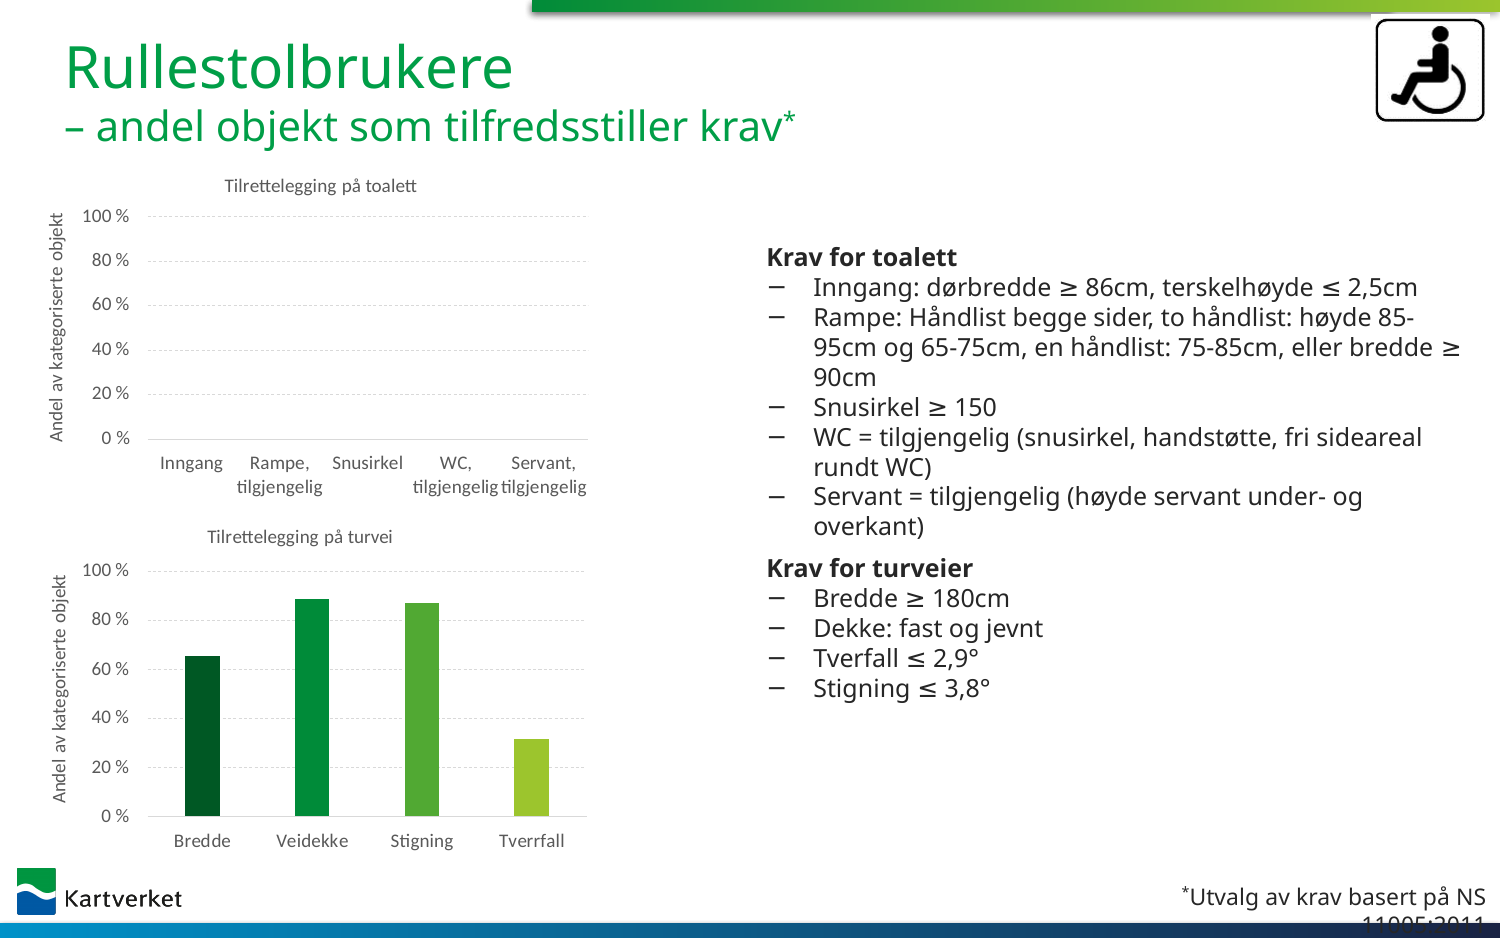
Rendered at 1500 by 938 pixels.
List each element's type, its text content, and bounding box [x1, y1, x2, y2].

picture [1371, 13, 1491, 127]
picture [41, 520, 598, 859]
text_box Rullestolbrukere – andel objekt som tilfredsstiller krav* [49, 14, 1431, 158]
text_box Krav for toalett Inngang: dørbredde ≥ 86cm, terskelhøyde ≤ 2,5cm Rampe: Håndlist begge sider, to håndlist: høyde 85-95cm og 65-75cm, en håndlist: 75-85cm, eller bredde ≥ 90cm Snusirkel ≥ 150 WC = tilgjengelig (snusirkel, handstøtte, fri sideareal rundt WC) Servant = tilgjengelig (høyde servant under- og overkant) [751, 234, 1483, 545]
text_box *Utvalg av krav basert på NS 11005:2011 [1068, 873, 1500, 938]
text_box Krav for turveier Bredde ≥ 180cm Dekke: fast og jevnt Tverfall ≤ 2,9° Stigning ≤ 3,8° [751, 545, 1483, 710]
picture [41, 166, 599, 505]
